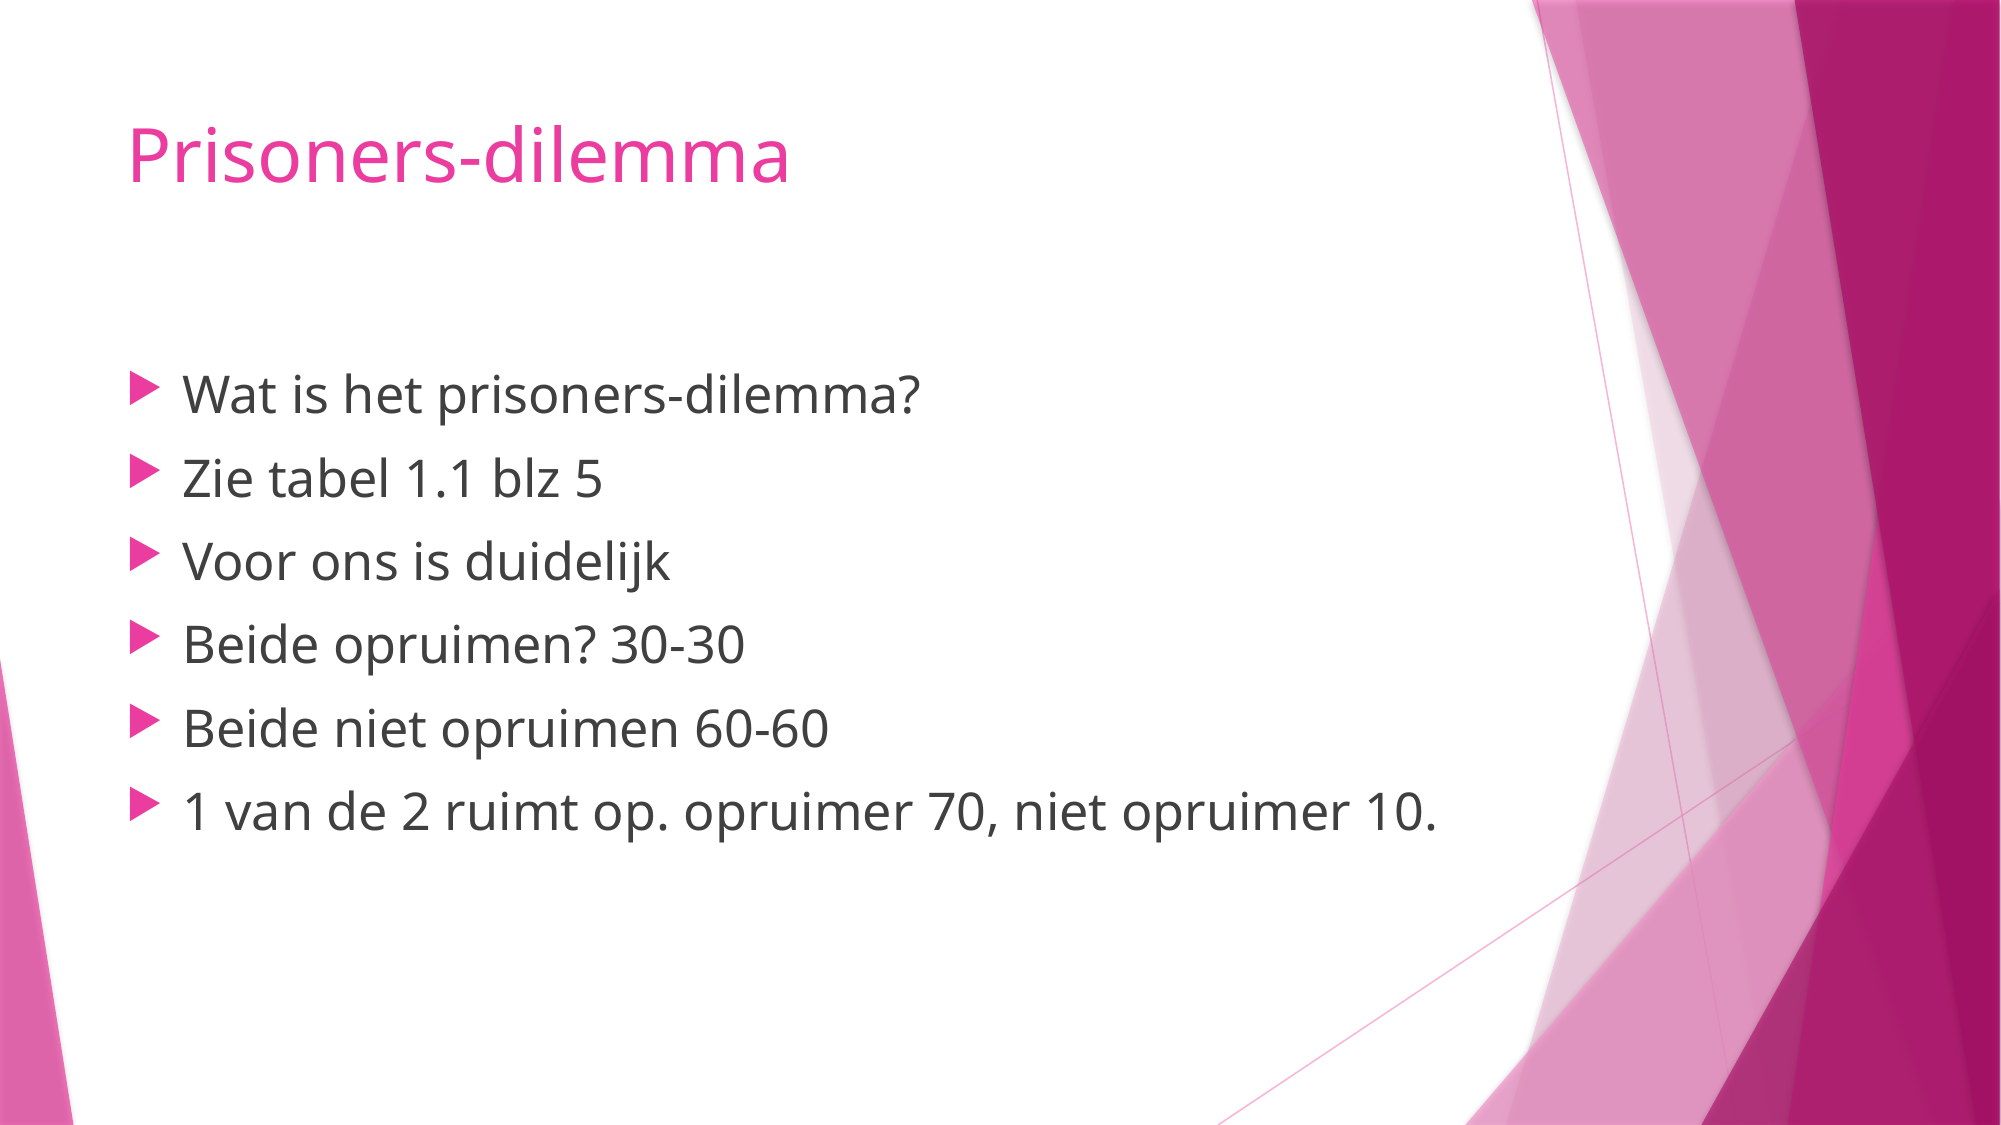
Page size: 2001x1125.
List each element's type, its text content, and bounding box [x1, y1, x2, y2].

list Wat is het prisoners-dilemma? Zie tabel 1.1 blz 5 Voor ons is duidelijk Beide opruimen? 30-30 Beide niet opruimen 60-60 1 van de 2 ruimt op. opruimer 70, niet opruimer 10. [111, 354, 1522, 992]
title Prisoners-dilemma [111, 99, 1522, 317]
